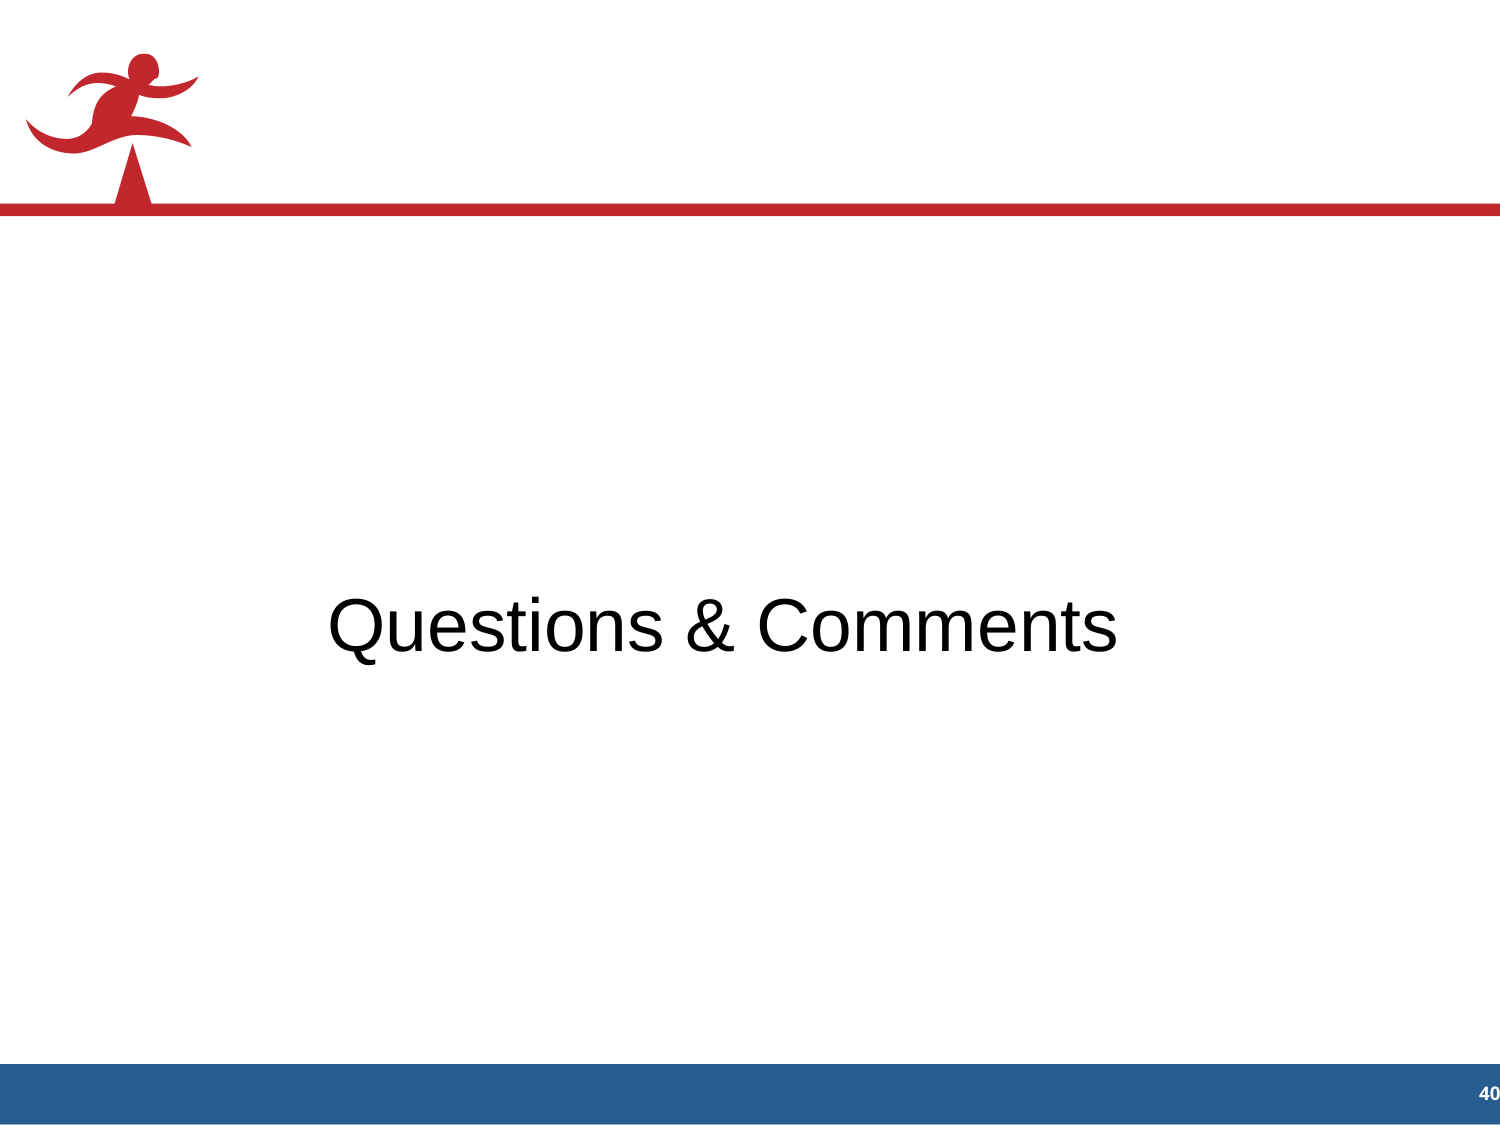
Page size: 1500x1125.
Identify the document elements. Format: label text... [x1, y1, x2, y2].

picture [0, 0, 1500, 1125]
title Questions & Comments [312, 525, 1475, 675]
